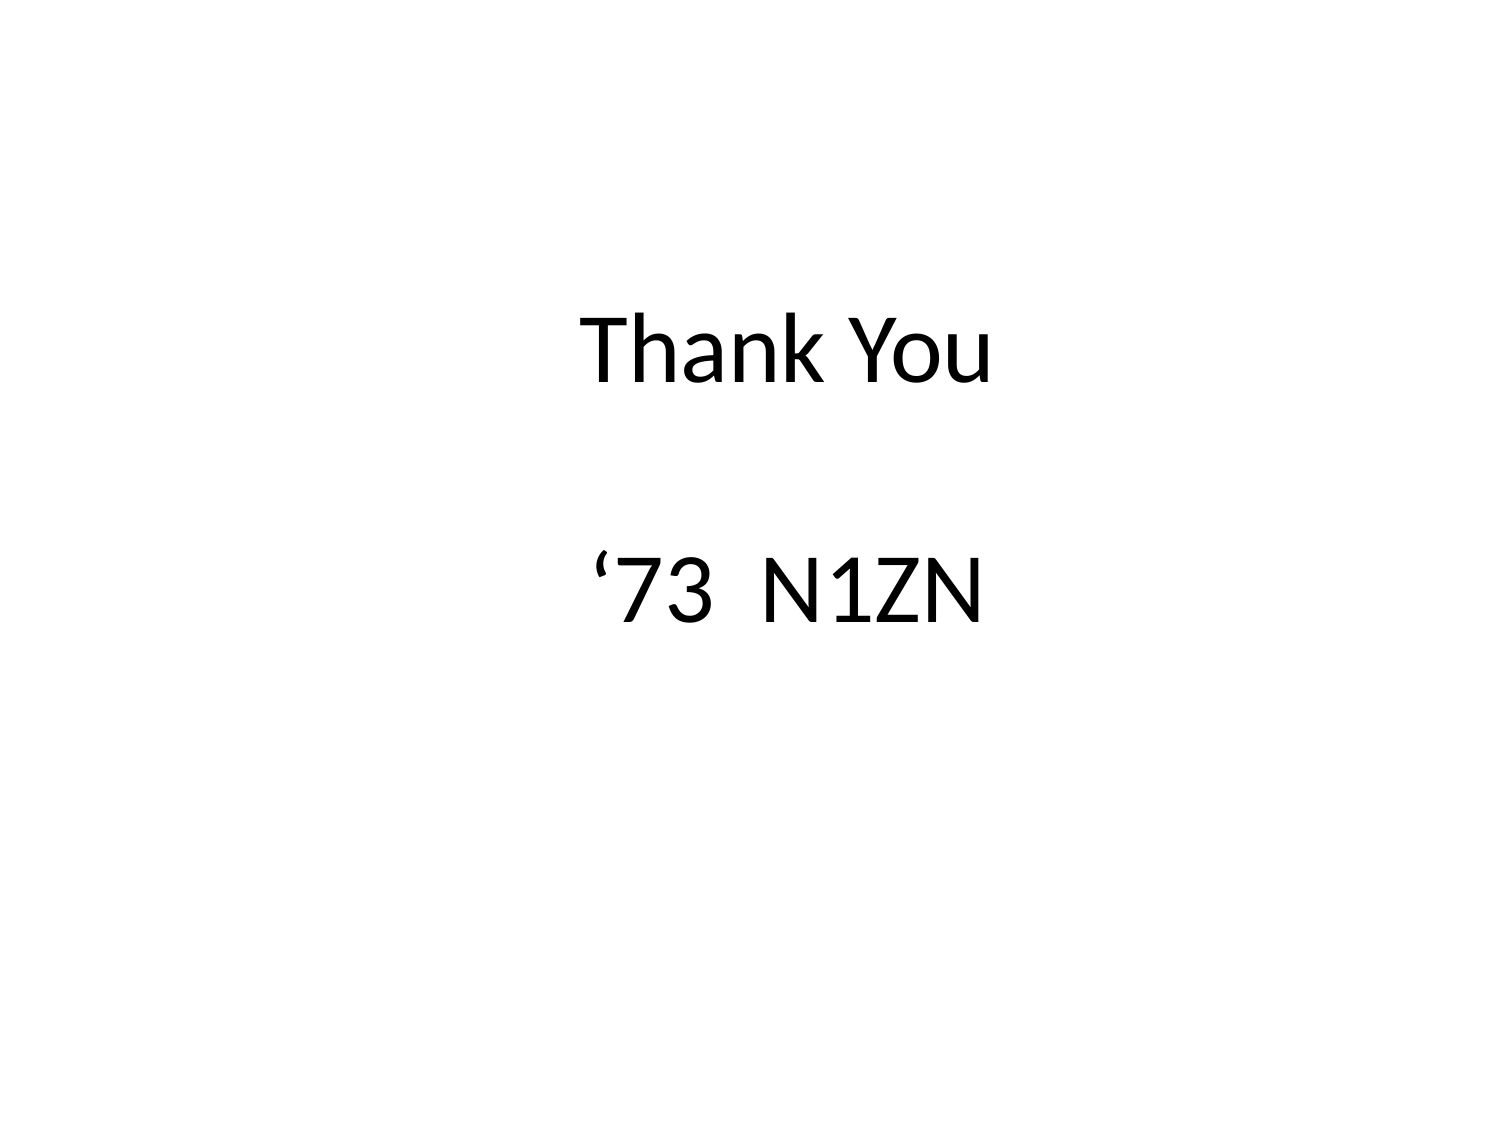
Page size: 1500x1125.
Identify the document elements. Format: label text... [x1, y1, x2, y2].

text_box Thank You ‘73 N1ZN [275, 275, 1300, 650]
